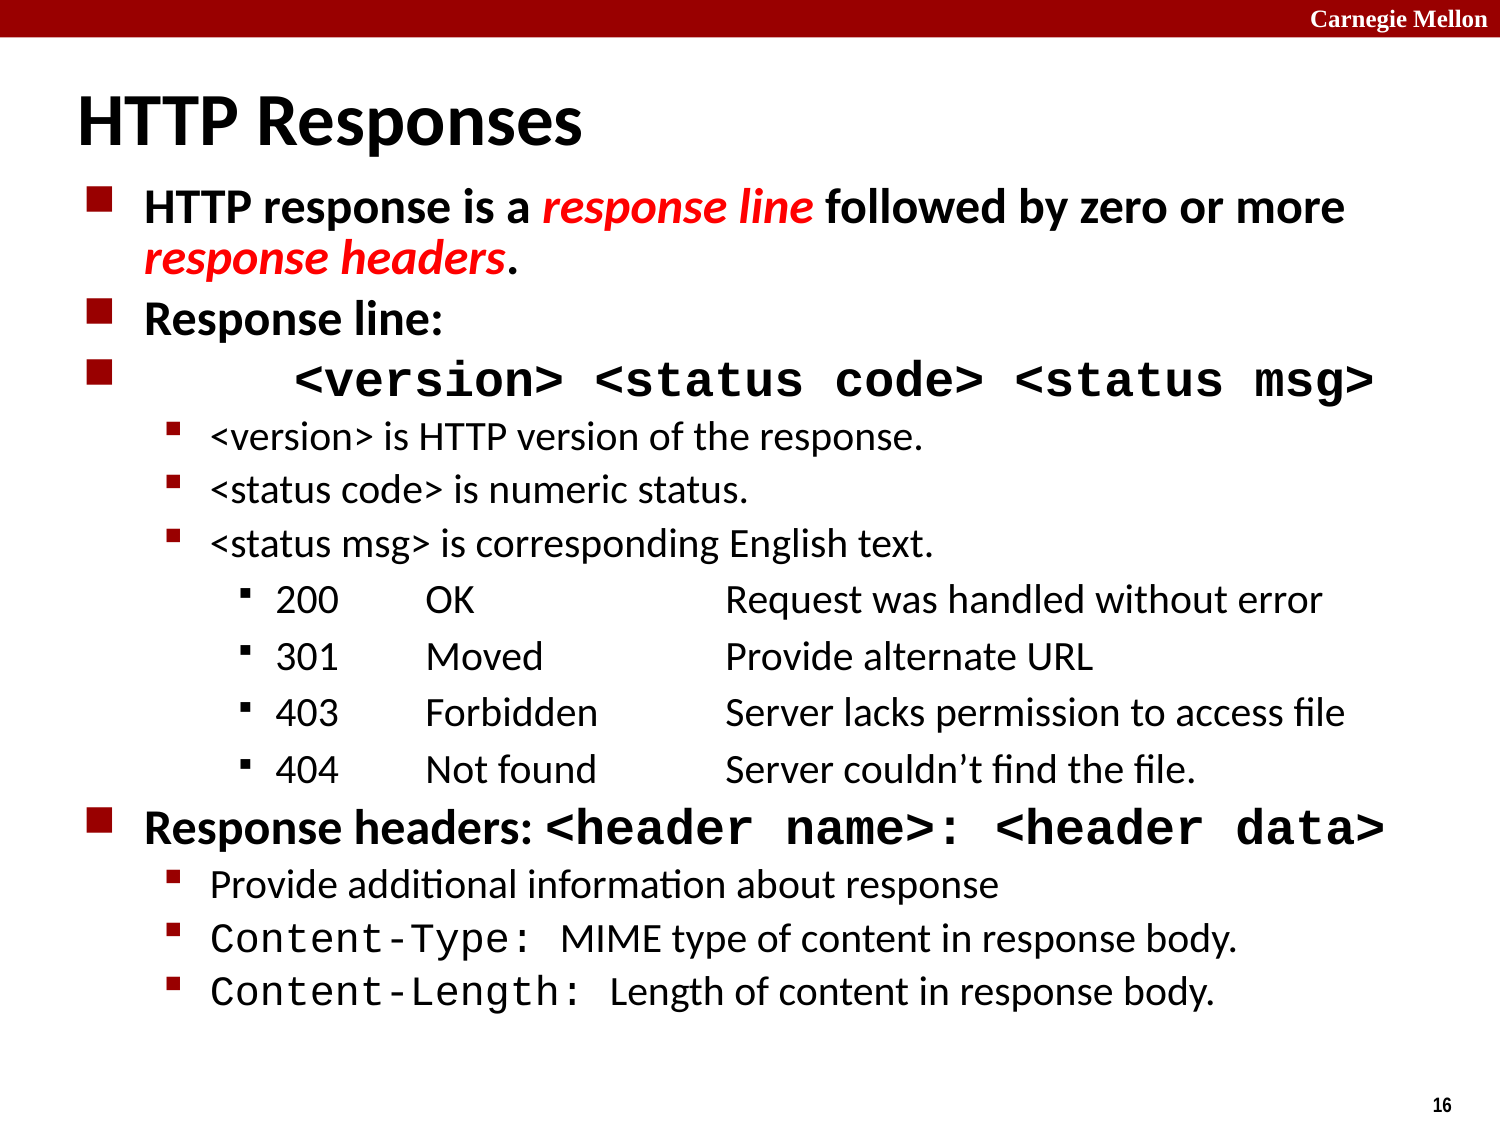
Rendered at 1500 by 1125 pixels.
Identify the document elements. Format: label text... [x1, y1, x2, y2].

list HTTP response is a response line followed by zero or more response headers. Response line: <version> <status code> <status msg> <version> is HTTP version of the response. <status code> is numeric status. <status msg> is corresponding English text. 200 OK Request was handled without error 301 Moved Provide alternate URL 403 Forbidden Server lacks permission to access file 404 Not found Server couldn’t find the file. Response headers: <header name>: <header data> Provide additional information about response Content-Type: MIME type of content in response body. Content-Length: Length of content in response body. [72, 174, 1500, 1039]
title HTTP Responses [62, 68, 1073, 163]
